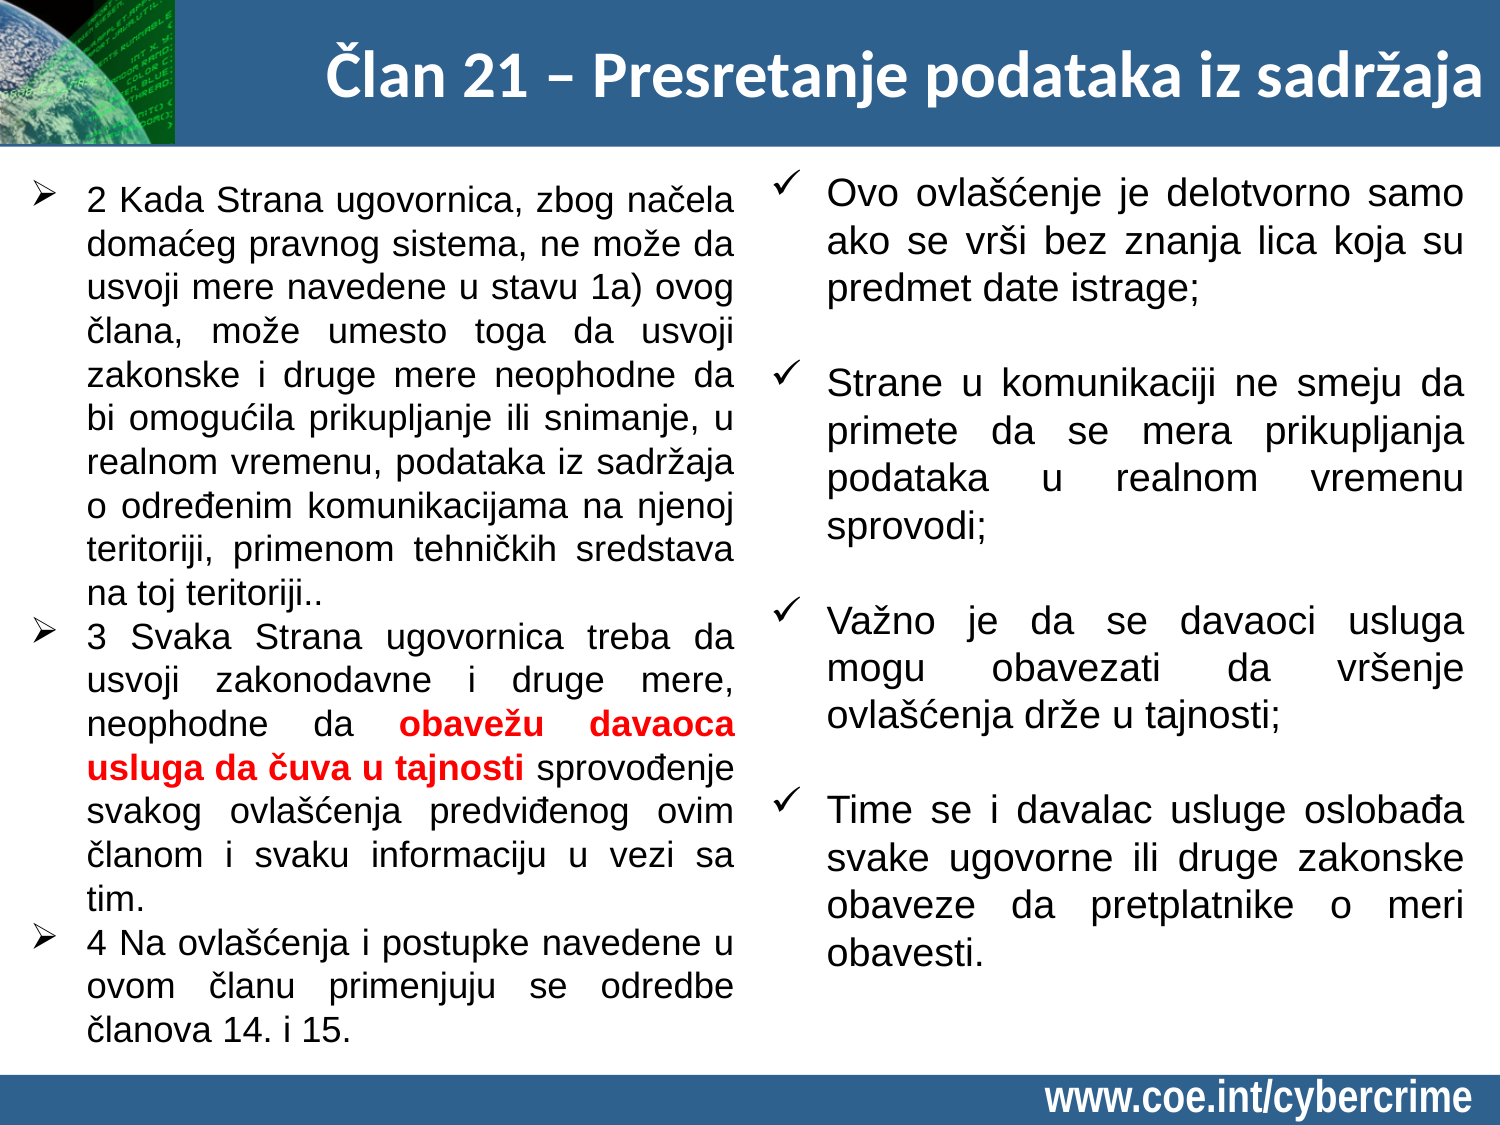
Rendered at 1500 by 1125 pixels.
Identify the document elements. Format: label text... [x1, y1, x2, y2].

text_box [0, 1073, 1030, 1125]
text_box Ovo ovlašćenje je delotvorno samo ako se vrši bez znanja lica koja su predmet date istrage; Strane u komunikaciji ne smeju da primete da se mera prikupljanja podataka u realnom vremenu sprovodi; Važno je da se davaoci usluga mogu obavezati da vršenje ovlašćenja drže u tajnosti; Time se i davalac usluge oslobađa svake ugovorne ili druge zakonske obaveze da pretplatnike o meri obavesti. [755, 159, 1480, 982]
text_box Član 21 – Presretanje podataka iz sadržaja [177, 0, 1500, 149]
text_box www.coe.int/cybercrime [1030, 1059, 1500, 1125]
text_box 2 Kada Strana ugovornica, zbog načela domaćeg pravnog sistema, ne može da usvoji mere navedene u stavu 1a) ovog člana, može umesto toga da usvoji zakonske i druge mere neophodne da bi omogućila prikupljanje ili snimanje, u realnom vremenu, podataka iz sadržaja o određenim komunikacijama na njenoj teritoriji, primenom tehničkih sredstava na toj teritoriji.. 3 Svaka Strana ugovornica treba da usvoji zakonodavne i druge mere, neophodne da obavežu davaoca usluga da čuva u tajnosti sprovođenje svakog ovlašćenja predviđenog ovim članom i svaku informaciju u vezi sa tim. 4 Na ovlašćenja i postupke navedene u ovom članu primenjuju se odredbe članova 14. i 15. [15, 168, 750, 1058]
picture [0, 0, 175, 144]
